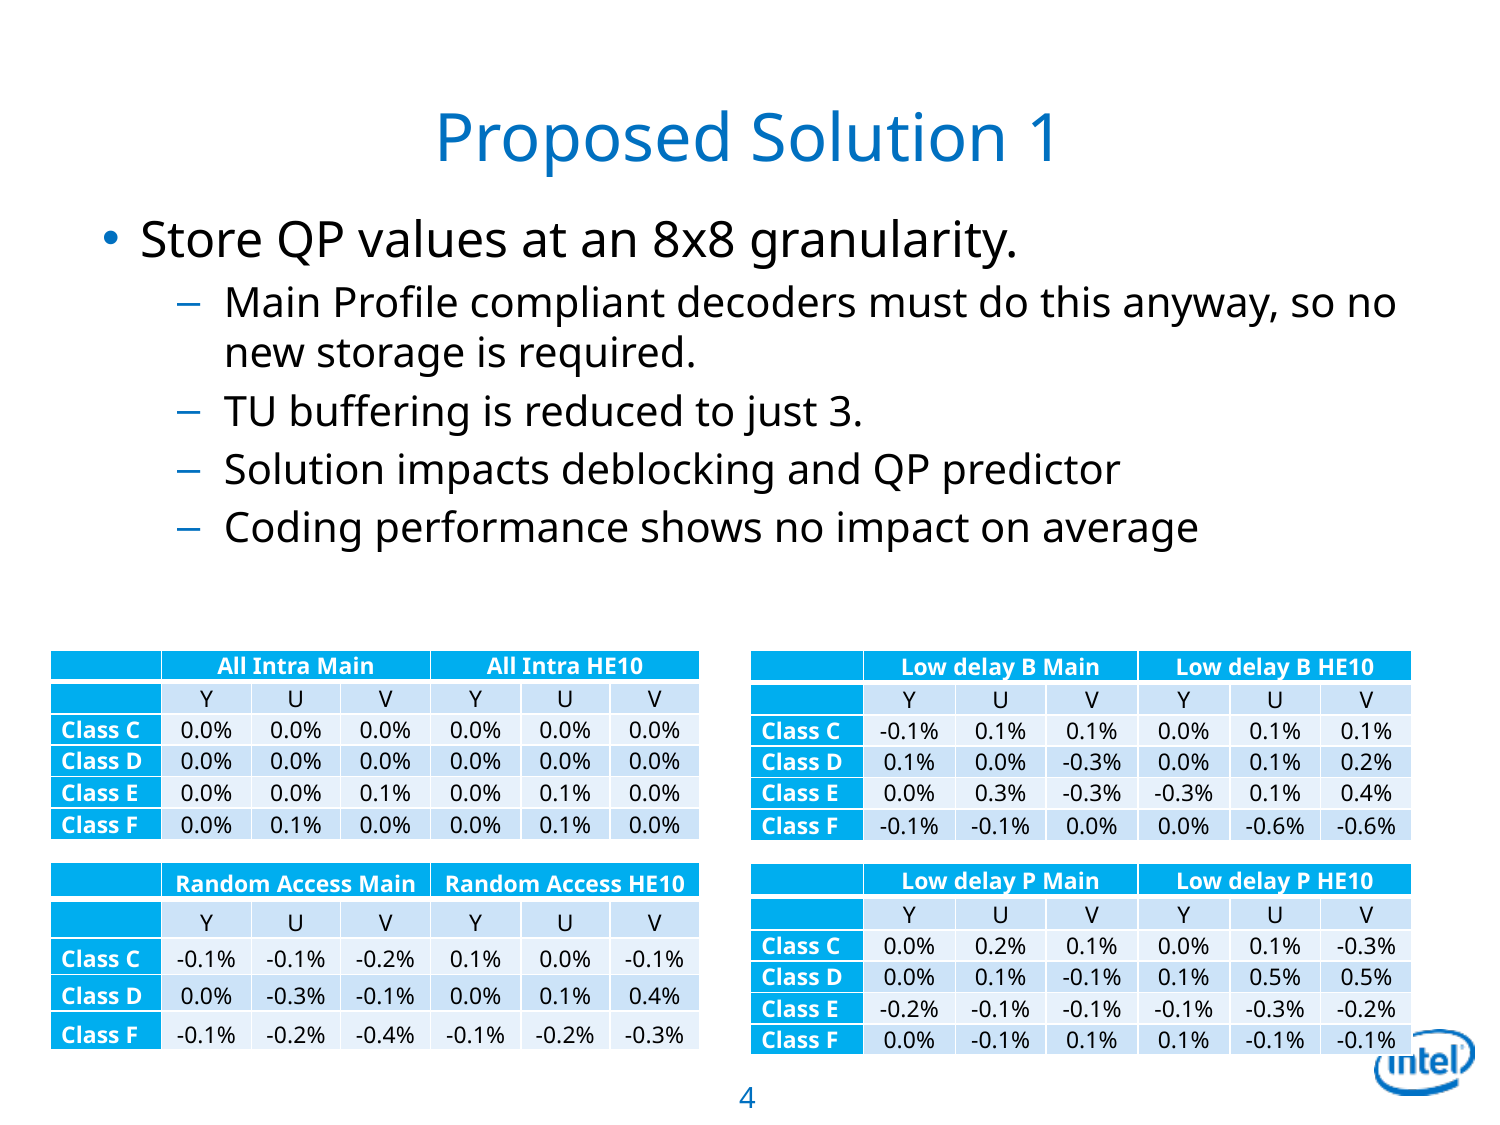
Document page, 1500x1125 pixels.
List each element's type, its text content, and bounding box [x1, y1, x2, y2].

table_cell 0.0% [431, 975, 520, 1010]
table_cell 0.0% [162, 777, 251, 807]
table_cell 0.1% [1231, 778, 1320, 808]
table_cell U [956, 899, 1045, 929]
table_cell 0.0% [431, 777, 520, 807]
table_cell Class F [751, 1025, 863, 1054]
table_cell [51, 684, 161, 713]
table_cell -0.1% [431, 1012, 520, 1049]
table_cell Class C [751, 931, 863, 960]
table_cell 0.1% [522, 777, 609, 807]
table_cell Y [431, 684, 520, 713]
table_header Low delay B HE10 [1139, 651, 1411, 680]
table_cell -0.2% [522, 1012, 609, 1049]
table_cell 0.0% [522, 939, 609, 974]
table_cell U [522, 902, 609, 937]
table_cell -0.3% [1321, 931, 1411, 960]
table_header Low delay B Main [864, 651, 1137, 680]
table_cell 0.1% [252, 809, 340, 839]
table_header [51, 651, 161, 679]
table_cell -0.1% [341, 975, 430, 1010]
table_cell U [1231, 899, 1320, 929]
table_cell -0.1% [1139, 993, 1229, 1023]
table_cell -0.1% [864, 810, 955, 840]
table_cell V [341, 684, 430, 713]
table_cell Class C [51, 939, 161, 974]
table_cell -0.1% [1231, 1025, 1320, 1054]
table_cell 0.0% [162, 746, 251, 776]
table_cell [751, 685, 863, 714]
table_cell -0.2% [252, 1012, 340, 1049]
table_cell 0.1% [1139, 962, 1229, 992]
table_cell -0.6% [1231, 810, 1320, 840]
table_cell [751, 899, 863, 929]
table_cell 0.0% [431, 715, 520, 744]
table_cell -0.1% [252, 939, 340, 974]
table_cell -0.1% [1047, 993, 1137, 1023]
table_cell 0.0% [162, 809, 251, 839]
table_cell V [1321, 899, 1411, 929]
table_cell 0.0% [864, 962, 955, 992]
table_cell 0.1% [1047, 1025, 1137, 1054]
table_cell 0.1% [1047, 716, 1137, 745]
table_header [51, 863, 161, 896]
table_cell -0.1% [956, 993, 1045, 1023]
table_header [751, 864, 863, 894]
table_cell 0.0% [611, 809, 699, 839]
table_cell 0.1% [956, 962, 1045, 992]
table_cell 0.0% [611, 715, 699, 744]
table_cell V [611, 684, 699, 713]
table_cell V [1047, 899, 1137, 929]
table_cell Class E [751, 778, 863, 808]
table_cell 0.1% [864, 747, 955, 777]
table_cell 0.5% [1321, 962, 1411, 992]
table_cell [51, 902, 161, 937]
table_cell -0.1% [162, 939, 251, 974]
table_cell V [611, 902, 699, 937]
table_cell -0.1% [1321, 1025, 1411, 1054]
table_cell 0.1% [1231, 931, 1320, 960]
table_cell 0.0% [611, 777, 699, 807]
table_cell 0.2% [956, 931, 1045, 960]
table_cell Class C [751, 716, 863, 745]
table_cell -0.3% [1047, 747, 1137, 777]
table_cell 0.0% [522, 715, 609, 744]
table_cell 0.1% [1231, 747, 1320, 777]
table_cell 0.0% [1047, 810, 1137, 840]
table_cell 0.0% [252, 746, 340, 776]
table_cell -0.3% [252, 975, 340, 1010]
table_cell Class D [751, 962, 863, 992]
table_cell 0.1% [522, 975, 609, 1010]
table_cell 0.0% [341, 746, 430, 776]
table_cell -0.3% [611, 1012, 699, 1049]
table_cell Class F [51, 809, 161, 839]
table_cell -0.1% [611, 939, 699, 974]
table_cell Class D [751, 747, 863, 777]
table_cell -0.1% [864, 716, 955, 745]
table_cell 0.0% [162, 715, 251, 744]
table_cell Y [864, 899, 955, 929]
table_cell Y [162, 684, 251, 713]
table_cell 0.1% [1047, 931, 1137, 960]
table_cell 0.0% [1139, 931, 1229, 960]
table_cell -0.2% [1321, 993, 1411, 1023]
picture [1374, 1029, 1475, 1096]
table_cell Class D [51, 746, 161, 776]
table_cell 0.1% [1231, 716, 1320, 745]
title Proposed Solution 1 [75, 45, 1425, 200]
table_cell -0.6% [1321, 810, 1411, 840]
table_cell 0.0% [431, 746, 520, 776]
table_cell 0.3% [956, 778, 1045, 808]
table_cell U [252, 902, 340, 937]
table_cell 0.1% [1321, 716, 1411, 745]
table_header Random Access Main [162, 863, 430, 896]
table_cell 0.1% [431, 939, 520, 974]
table_cell -0.1% [956, 1025, 1045, 1054]
table_header Random Access HE10 [431, 863, 699, 896]
table_cell Class F [751, 810, 863, 840]
table_cell 0.0% [956, 747, 1045, 777]
table_cell Y [1139, 685, 1229, 714]
table_cell Y [864, 685, 955, 714]
table_cell 0.0% [162, 975, 251, 1010]
table_cell -0.1% [162, 1012, 251, 1049]
table_cell 0.0% [252, 777, 340, 807]
table_cell 0.1% [341, 777, 430, 807]
table_cell 0.5% [1231, 962, 1320, 992]
table_cell 0.0% [864, 1025, 955, 1054]
table_cell 0.0% [864, 778, 955, 808]
table_header [751, 651, 863, 680]
table_cell 0.0% [611, 746, 699, 776]
table_header All Intra Main [162, 651, 430, 679]
table_cell 0.0% [864, 931, 955, 960]
table_cell 0.0% [522, 746, 609, 776]
table_cell -0.1% [1047, 962, 1137, 992]
table_cell Y [1139, 899, 1229, 929]
table_cell 0.2% [1321, 747, 1411, 777]
table_cell 0.0% [341, 809, 430, 839]
table_cell 0.4% [611, 975, 699, 1010]
table_header Low delay P Main [864, 864, 1137, 894]
table_cell 0.0% [252, 715, 340, 744]
table_cell Y [431, 902, 520, 937]
table_cell -0.2% [341, 939, 430, 974]
table_cell 0.0% [1139, 810, 1229, 840]
table_cell -0.2% [864, 993, 955, 1023]
table_cell 0.1% [1139, 1025, 1229, 1054]
table_cell -0.3% [1047, 778, 1137, 808]
table_cell -0.3% [1231, 993, 1320, 1023]
table_cell 0.1% [956, 716, 1045, 745]
table_cell 0.0% [431, 809, 520, 839]
list Store QP values at an 8x8 granularity. Main Profile compliant decoders must do this anyway, so no new storage is required. TU buffering is reduced to just 3. Solution impacts deblocking and QP predictor Coding performance shows no impact on average [75, 200, 1425, 625]
table_cell V [1321, 685, 1411, 714]
table_cell U [522, 684, 609, 713]
table_cell Y [162, 902, 251, 937]
table_cell Class C [51, 715, 161, 744]
table_cell Class D [51, 975, 161, 1010]
table_cell -0.1% [956, 810, 1045, 840]
table_cell 0.4% [1321, 778, 1411, 808]
table_cell U [956, 685, 1045, 714]
table_cell U [1231, 685, 1320, 714]
table_cell -0.3% [1139, 778, 1229, 808]
table_cell -0.4% [341, 1012, 430, 1049]
table_cell 0.0% [341, 715, 430, 744]
table_cell 0.1% [522, 809, 609, 839]
table_cell V [1047, 685, 1137, 714]
table_header Low delay P HE10 [1139, 864, 1411, 894]
table_cell 0.0% [1139, 716, 1229, 745]
table_cell Class F [51, 1012, 161, 1049]
table_cell Class E [51, 777, 161, 807]
table_cell Class E [751, 993, 863, 1023]
table_header All Intra HE10 [431, 651, 699, 679]
table_cell U [252, 684, 340, 713]
table_cell V [341, 902, 430, 937]
table_cell 0.0% [1139, 747, 1229, 777]
